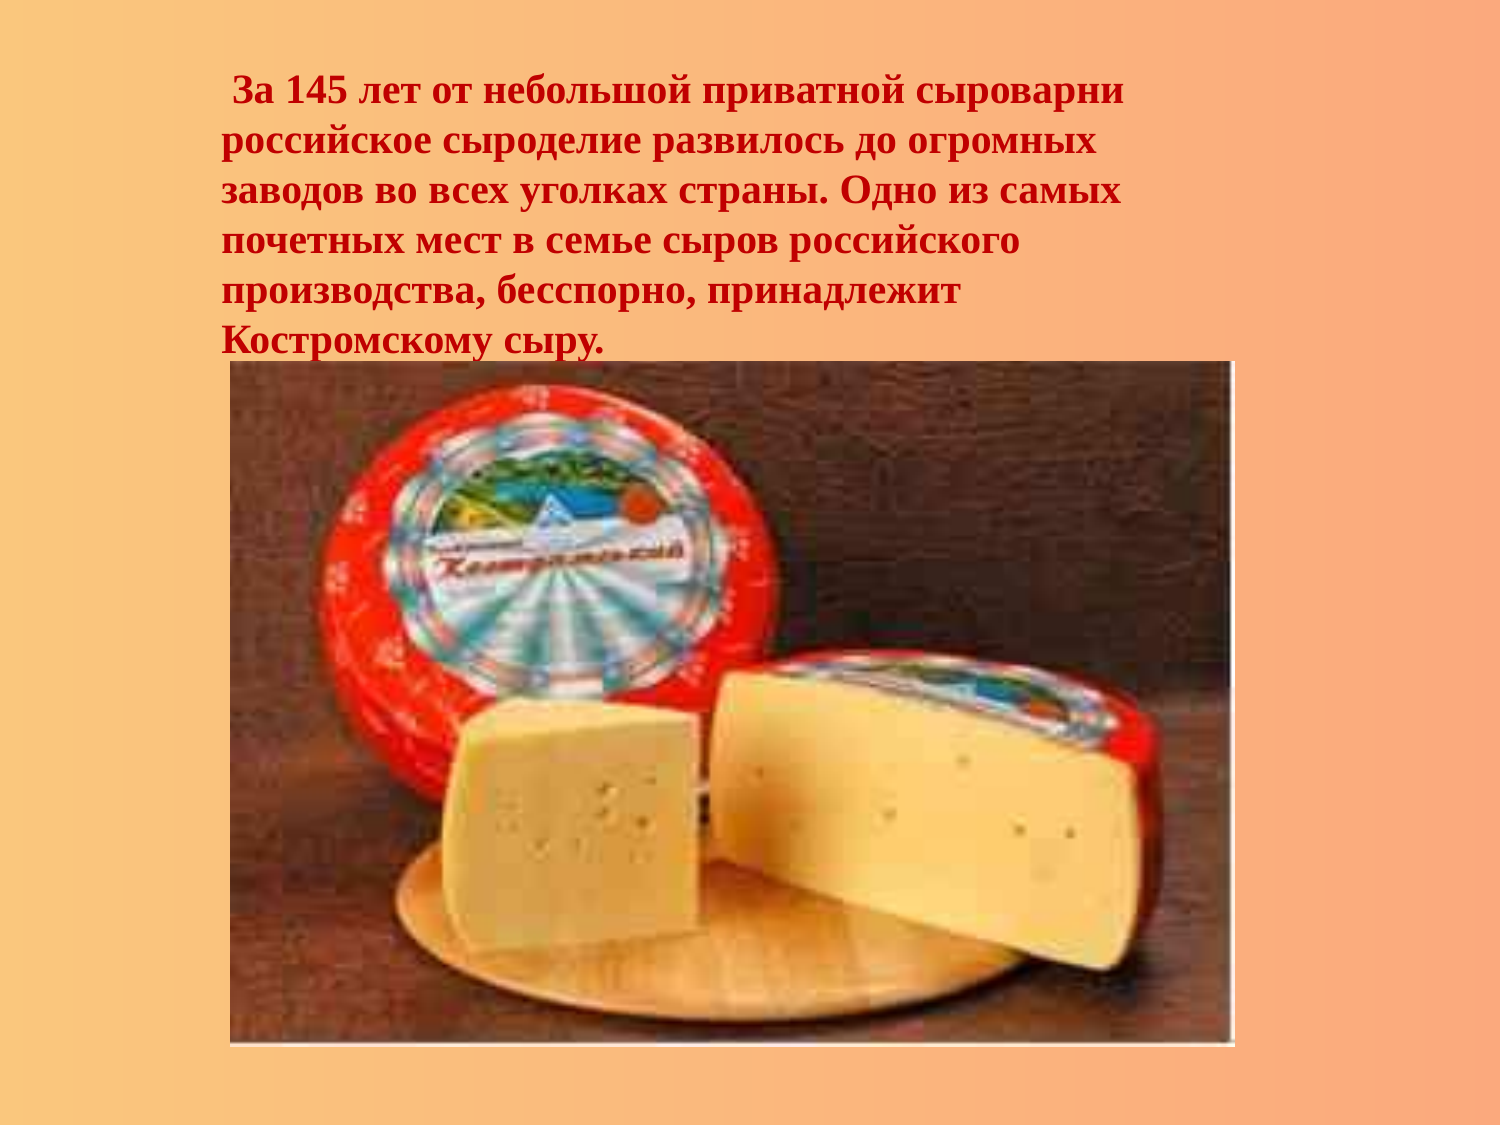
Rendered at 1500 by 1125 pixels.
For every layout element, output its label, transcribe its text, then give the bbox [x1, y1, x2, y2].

text_box За 145 лет от небольшой приватной сыроварни российское сыроделие развилось до огромных заводов во всех уголках страны. Одно из самых почетных мест в семье сыров российского производства, бесспорно, принадлежит Костромскому сыру. [206, 54, 1258, 370]
picture [229, 361, 1235, 1048]
